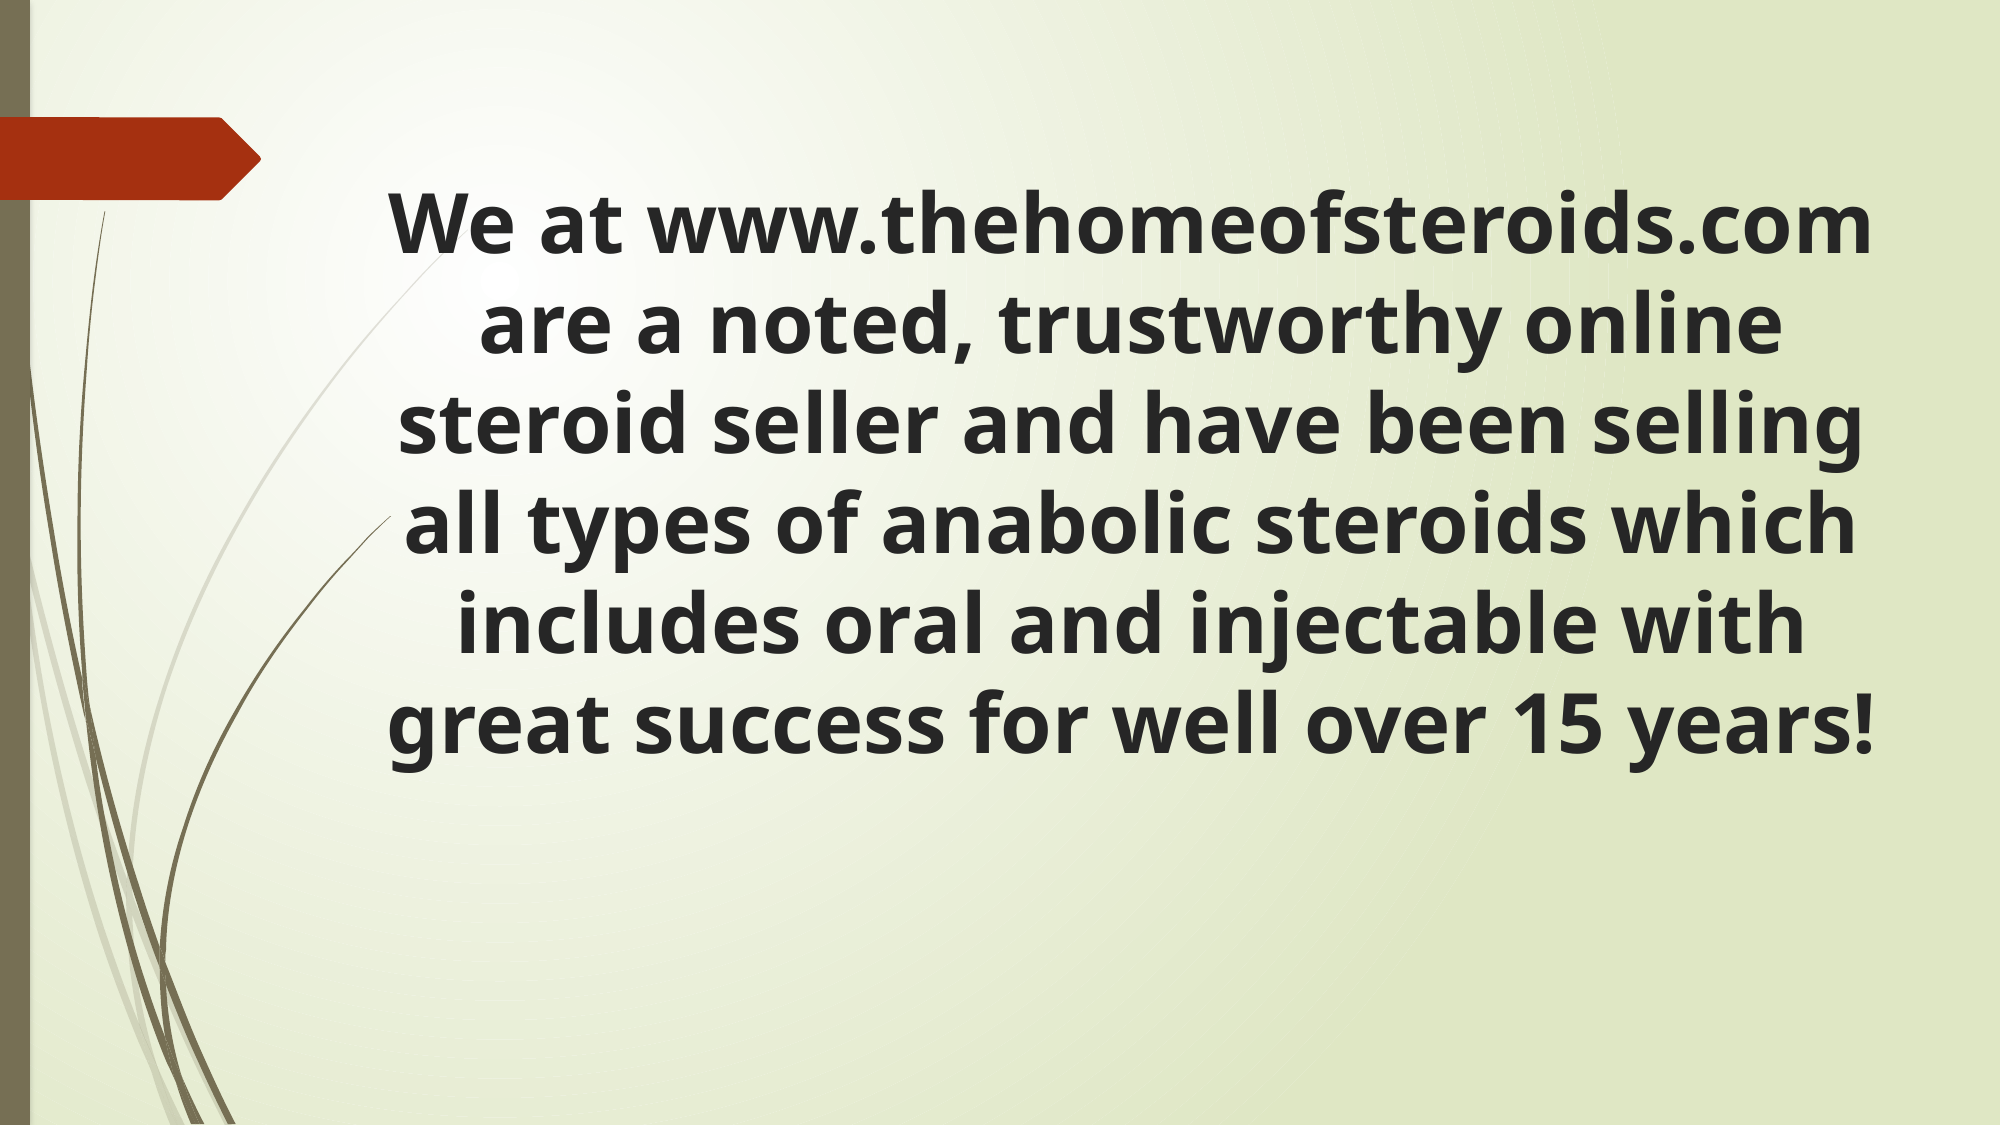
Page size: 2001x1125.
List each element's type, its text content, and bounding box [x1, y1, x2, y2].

title We at www.thehomeofsteroids.com are a noted, trustworthy online steroid seller and have been selling all types of anabolic steroids which includes oral and injectable with great success for well over 15 years! [356, 162, 1908, 845]
